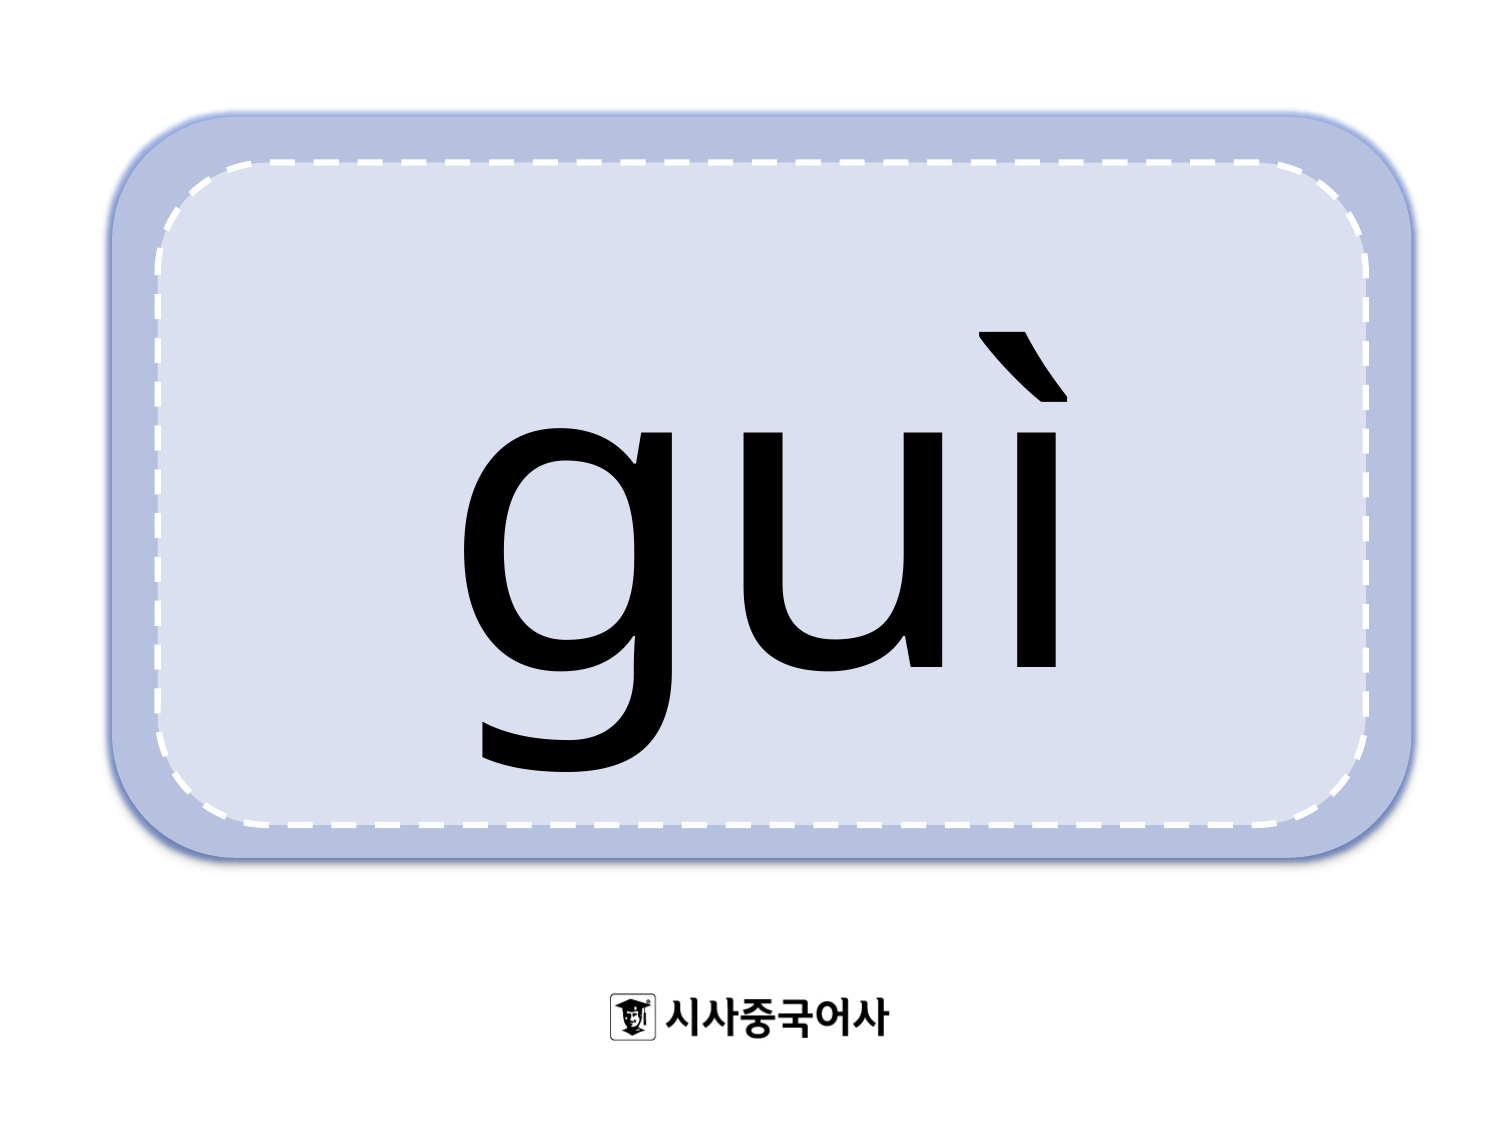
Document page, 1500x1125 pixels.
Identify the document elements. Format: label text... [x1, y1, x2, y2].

picture [602, 987, 898, 1047]
text_box guì [162, 160, 1371, 824]
